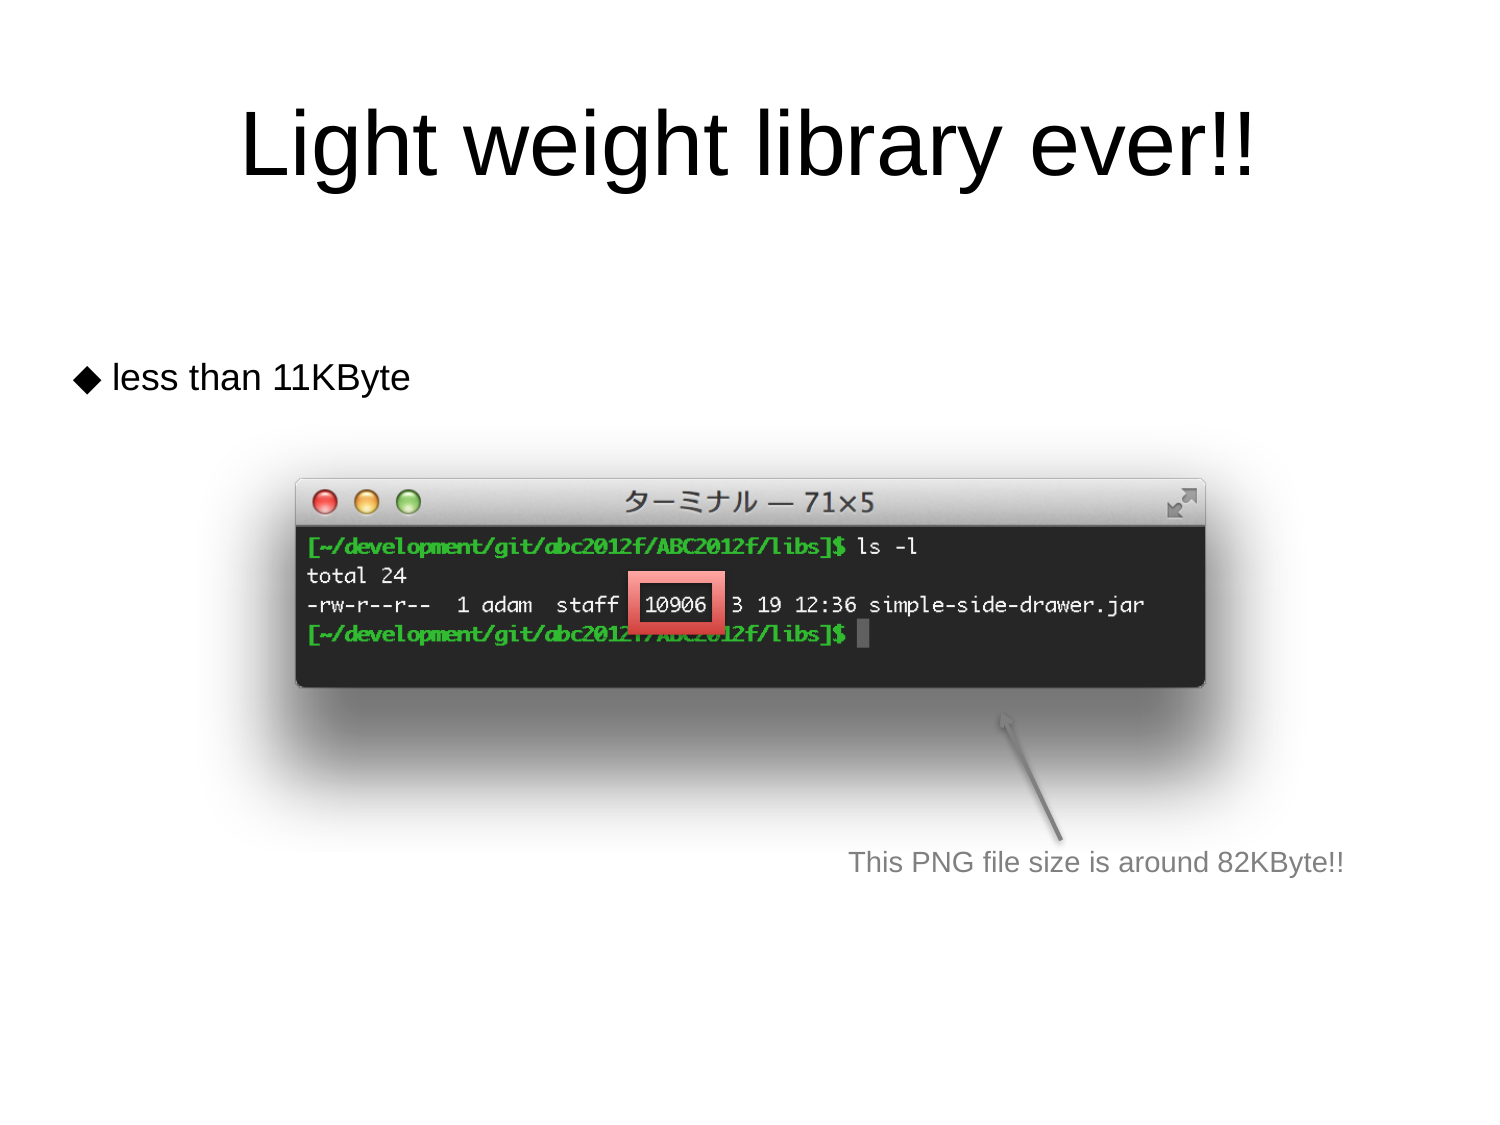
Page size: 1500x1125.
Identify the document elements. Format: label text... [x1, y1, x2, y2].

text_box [1001, 712, 1062, 841]
text_box This PNG file size is around 82KByte!! [833, 835, 1369, 886]
text_box ◆ less than 11KByte [58, 345, 427, 406]
title Light weight library ever!! [75, 45, 1425, 233]
picture [177, 405, 1324, 853]
